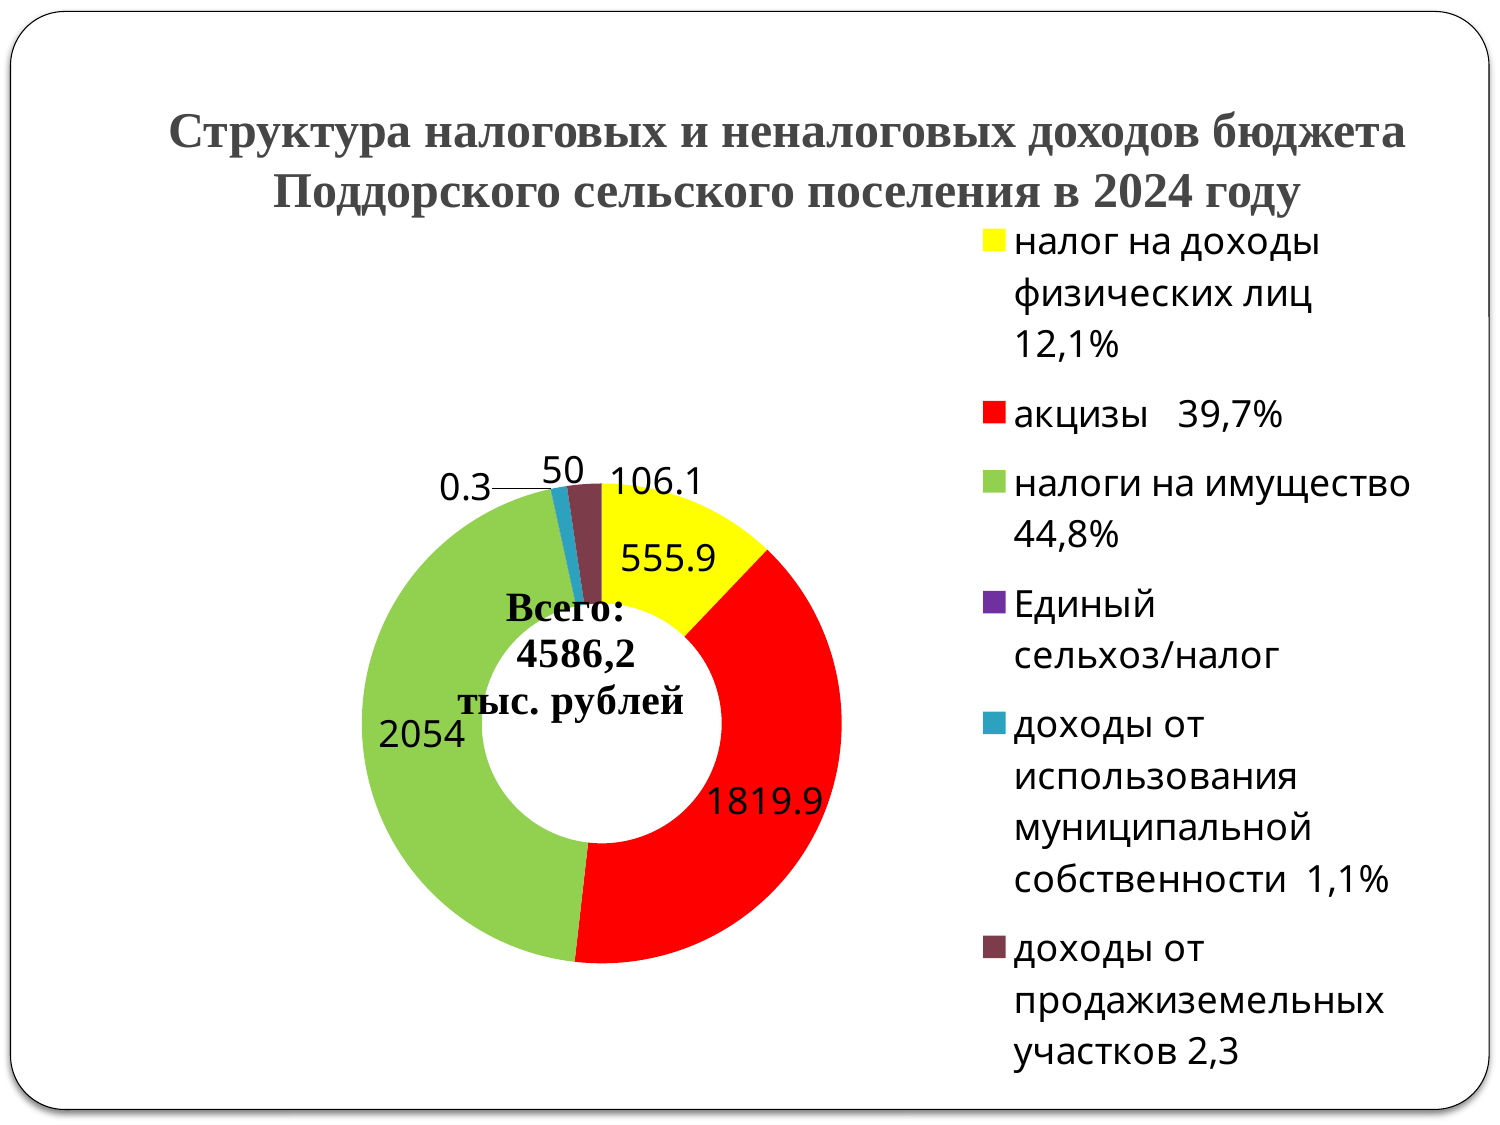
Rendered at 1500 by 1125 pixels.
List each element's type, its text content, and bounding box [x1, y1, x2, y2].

title Структура налоговых и неналоговых доходов бюджета Поддорского сельского поселения в 2024 году [150, 45, 1425, 195]
chart [41, 195, 1459, 1125]
